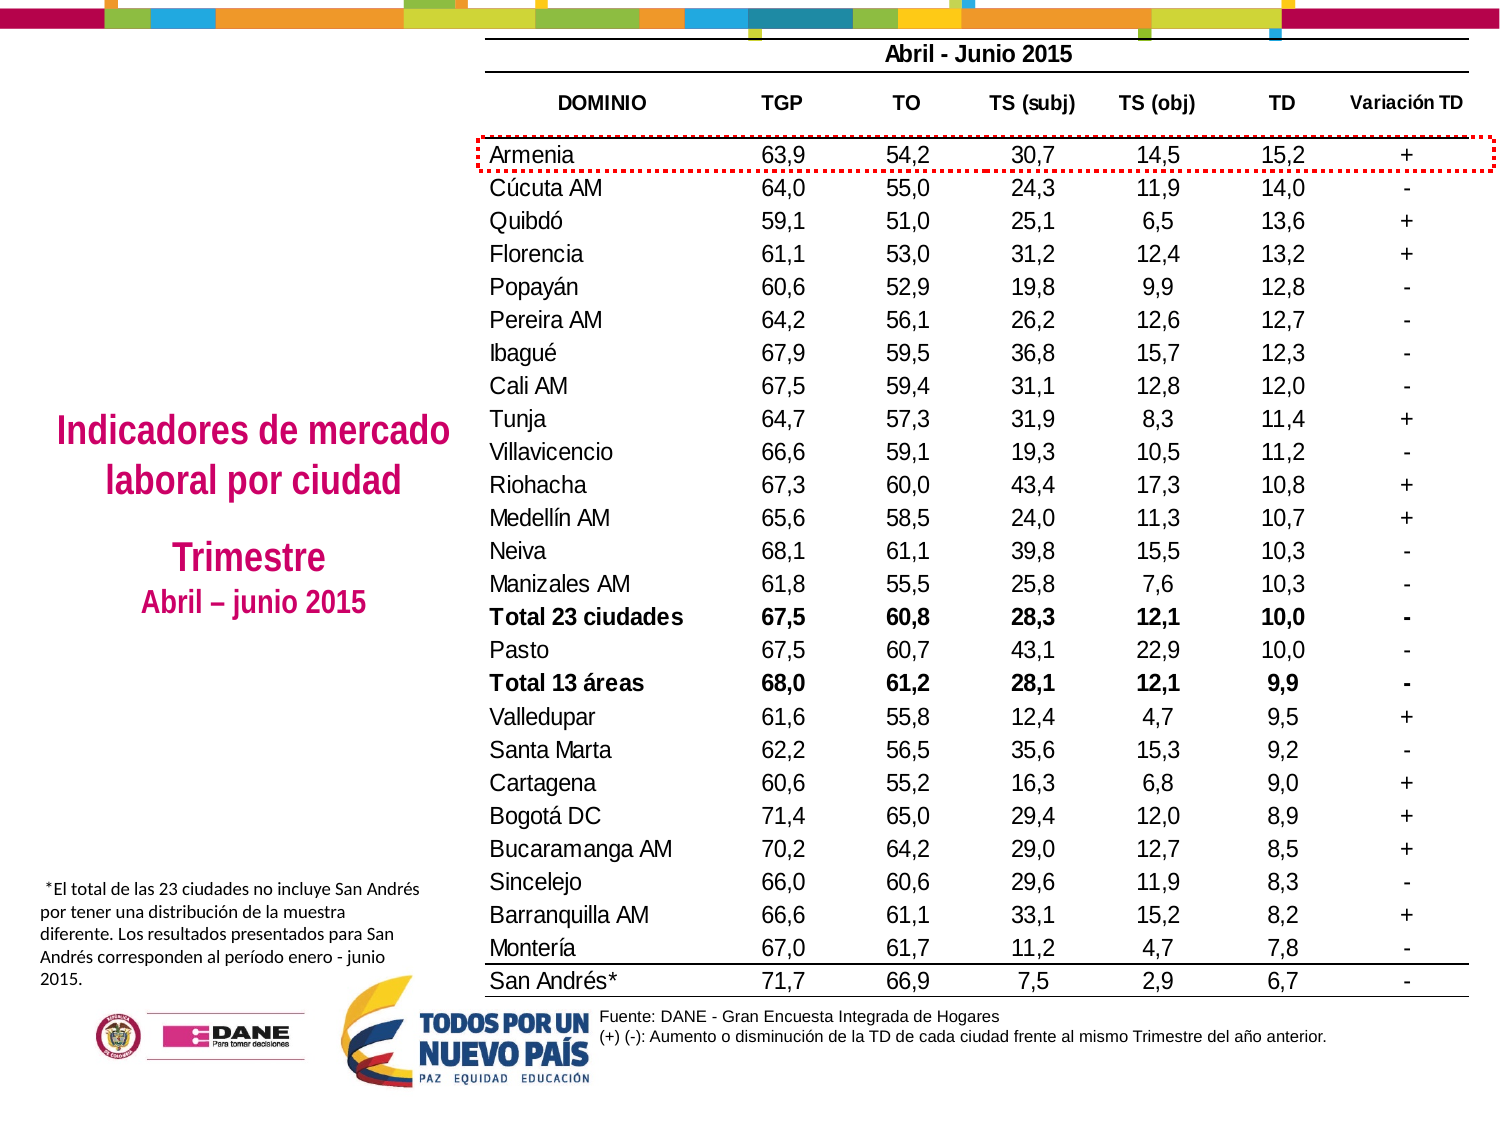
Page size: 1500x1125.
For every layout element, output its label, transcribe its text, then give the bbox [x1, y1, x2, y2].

text_box Fuente: DANE - Gran Encuesta Integrada de Hogares (+) (-): Aumento o disminución de la TD de cada ciudad frente al mismo Trimestre del año anterior. [584, 1005, 1471, 1053]
text_box Indicadores de mercado laboral por ciudad Trimestre Abril – junio 2015 [29, 395, 479, 628]
picture [0, 0, 1500, 1118]
text_box [1474, 135, 1496, 173]
text_box *El total de las 23 ciudades no incluye San Andrés por tener una distribución de la muestra diferente. Los resultados presentados para San Andrés corresponden al período enero - junio 2015. [25, 869, 436, 997]
